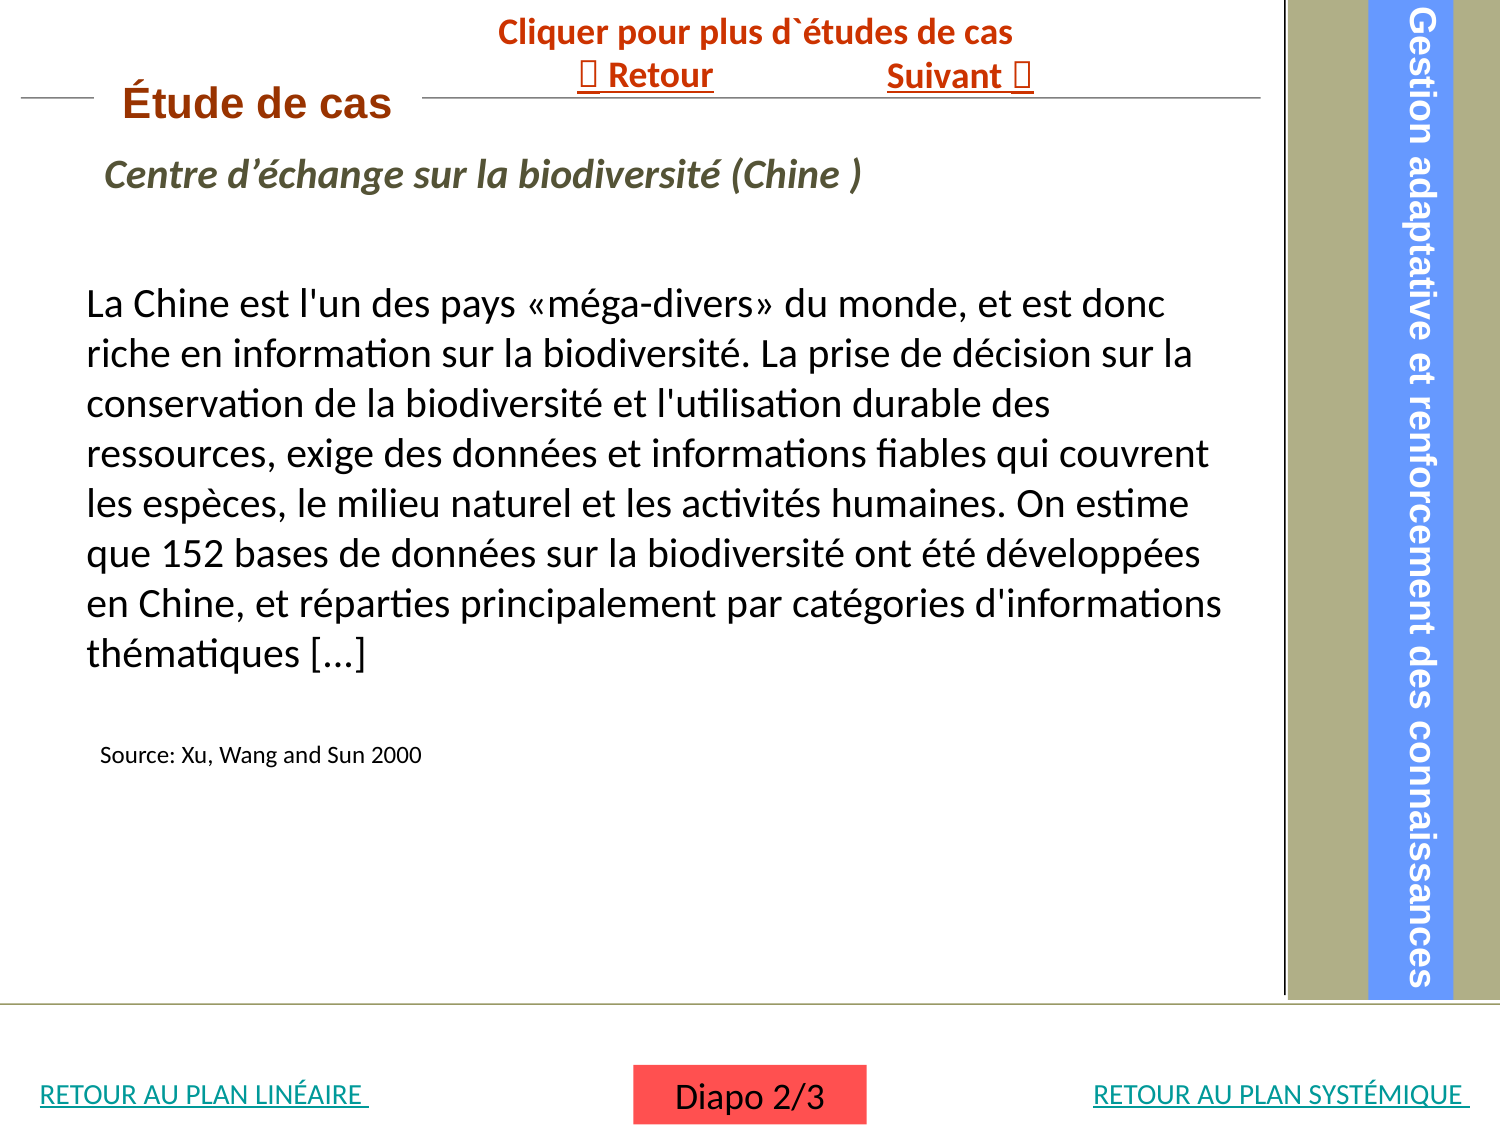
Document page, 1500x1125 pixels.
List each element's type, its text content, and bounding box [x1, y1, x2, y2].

text_box [1454, 0, 1500, 1000]
text_box La Chine est l'un des pays «méga-divers» du monde, et est donc riche en information sur la biodiversité. La prise de décision sur la conservation de la biodiversité et l'utilisation durable des ressources, exige des données et informations fiables qui couvrent les espèces, le milieu naturel et les activités humaines. On estime que 152 bases de données sur la biodiversité ont été développées en Chine, et réparties principalement par catégories d'informations thématiques [...] [71, 268, 1247, 734]
text_box Source: Xu, Wang and Sun 2000 [85, 731, 292, 776]
text_box [292, 714, 1214, 865]
text_box Gestion adaptative et renforcement des connaissances [1368, 0, 1454, 1000]
text_box RETOUR AU PLAN SYSTÉMIQUE [819, 1063, 1482, 1122]
text_box Suivant  [819, 43, 1049, 103]
text_box  Retour [562, 42, 786, 103]
text_box Étude de cas [94, 58, 421, 141]
text_box RETOUR AU PLAN LINÉAIRE [27, 1063, 623, 1122]
text_box Cliquer pour plus d`études de cas [483, 0, 1062, 60]
text_box Diapo 2/3 [633, 1064, 867, 1125]
text_box [1287, 0, 1368, 1000]
text_box Centre d’échange sur la biodiversité (Chine ) [89, 139, 1248, 205]
